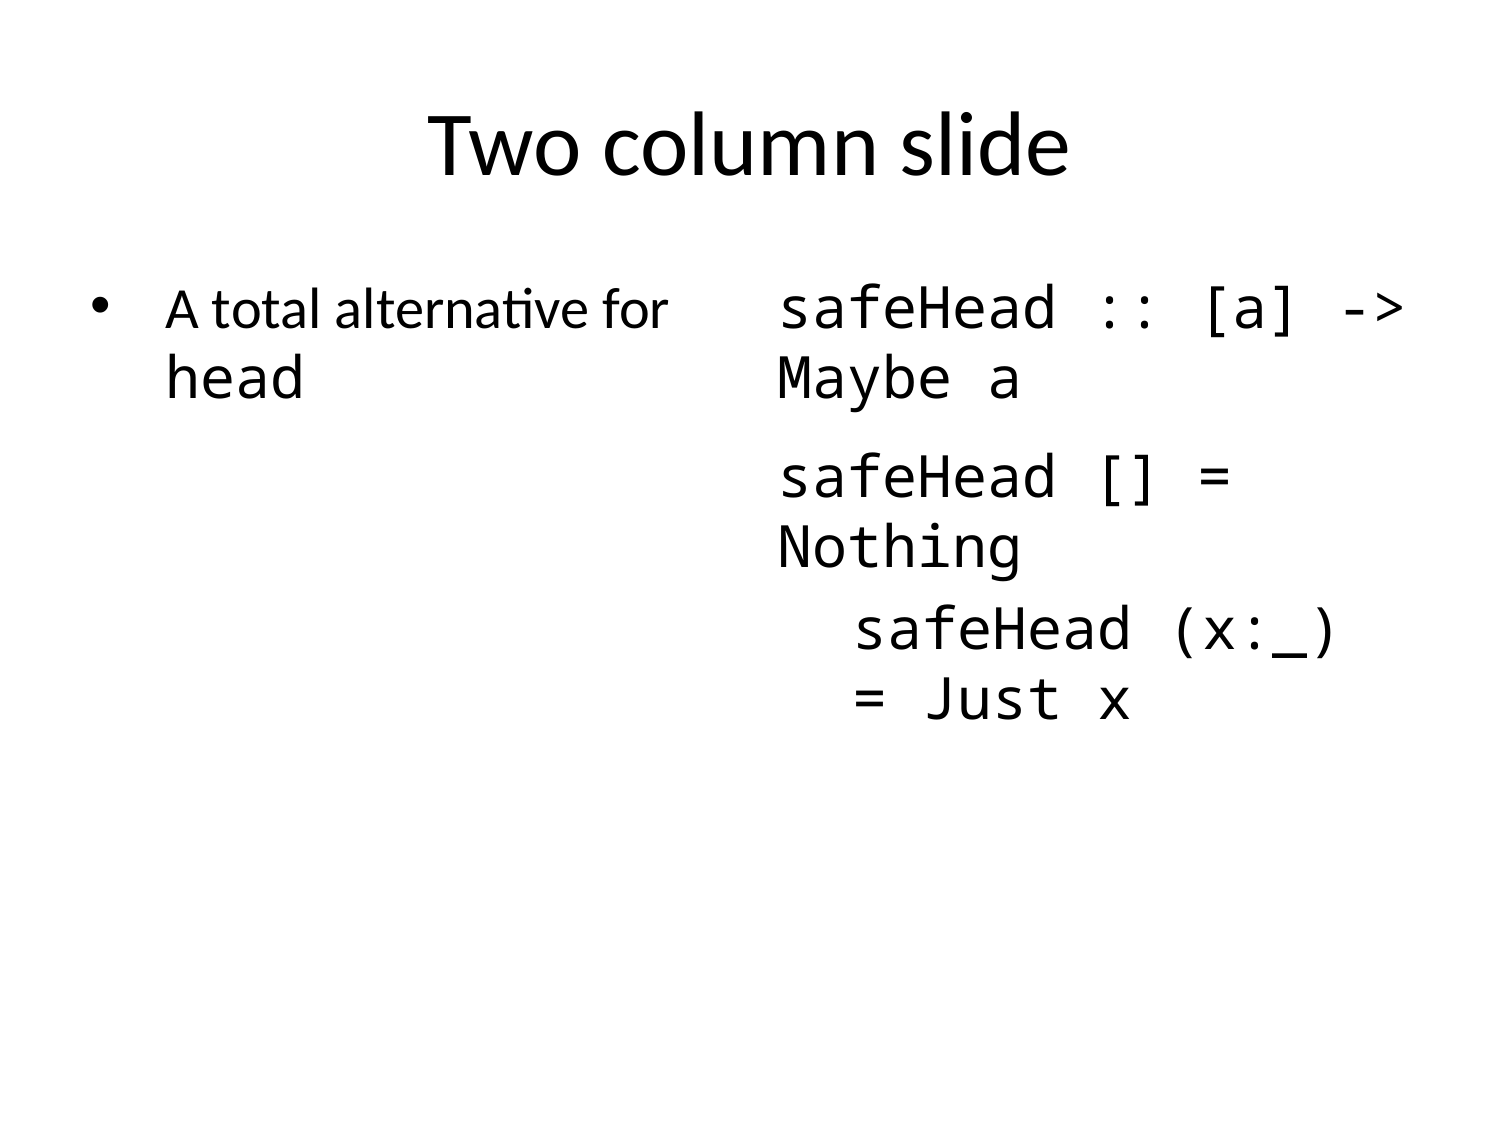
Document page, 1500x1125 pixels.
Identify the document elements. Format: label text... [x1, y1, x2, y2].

title Two column slide [75, 45, 1425, 233]
list A total alternative for head [75, 262, 738, 1005]
list safeHead :: [a] -> Maybe a safeHead [] = Nothing safeHead (x:_) = Just x [762, 262, 1425, 1005]
